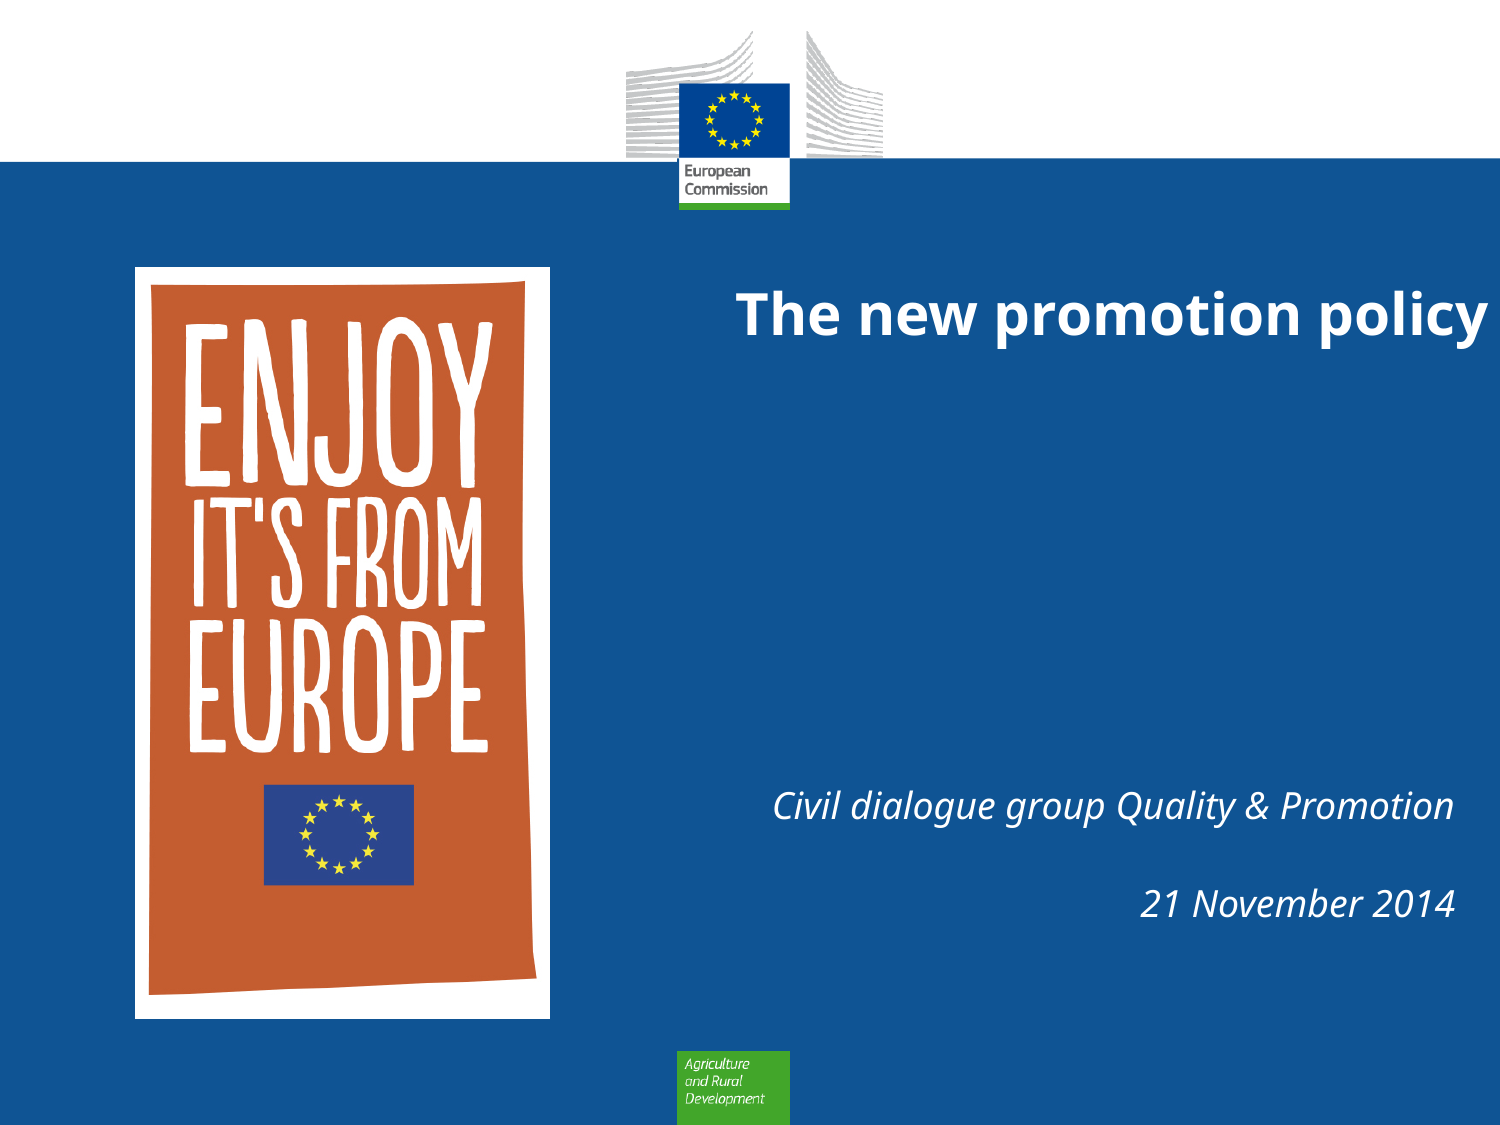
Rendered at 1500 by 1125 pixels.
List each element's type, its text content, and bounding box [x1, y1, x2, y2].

picture [677, 1051, 790, 1125]
subtitle Civil dialogue group Quality & Promotion 21 November 2014 [608, 774, 1471, 964]
title The new promotion policy [614, 326, 1500, 729]
picture [135, 266, 550, 1019]
picture [584, 31, 883, 261]
